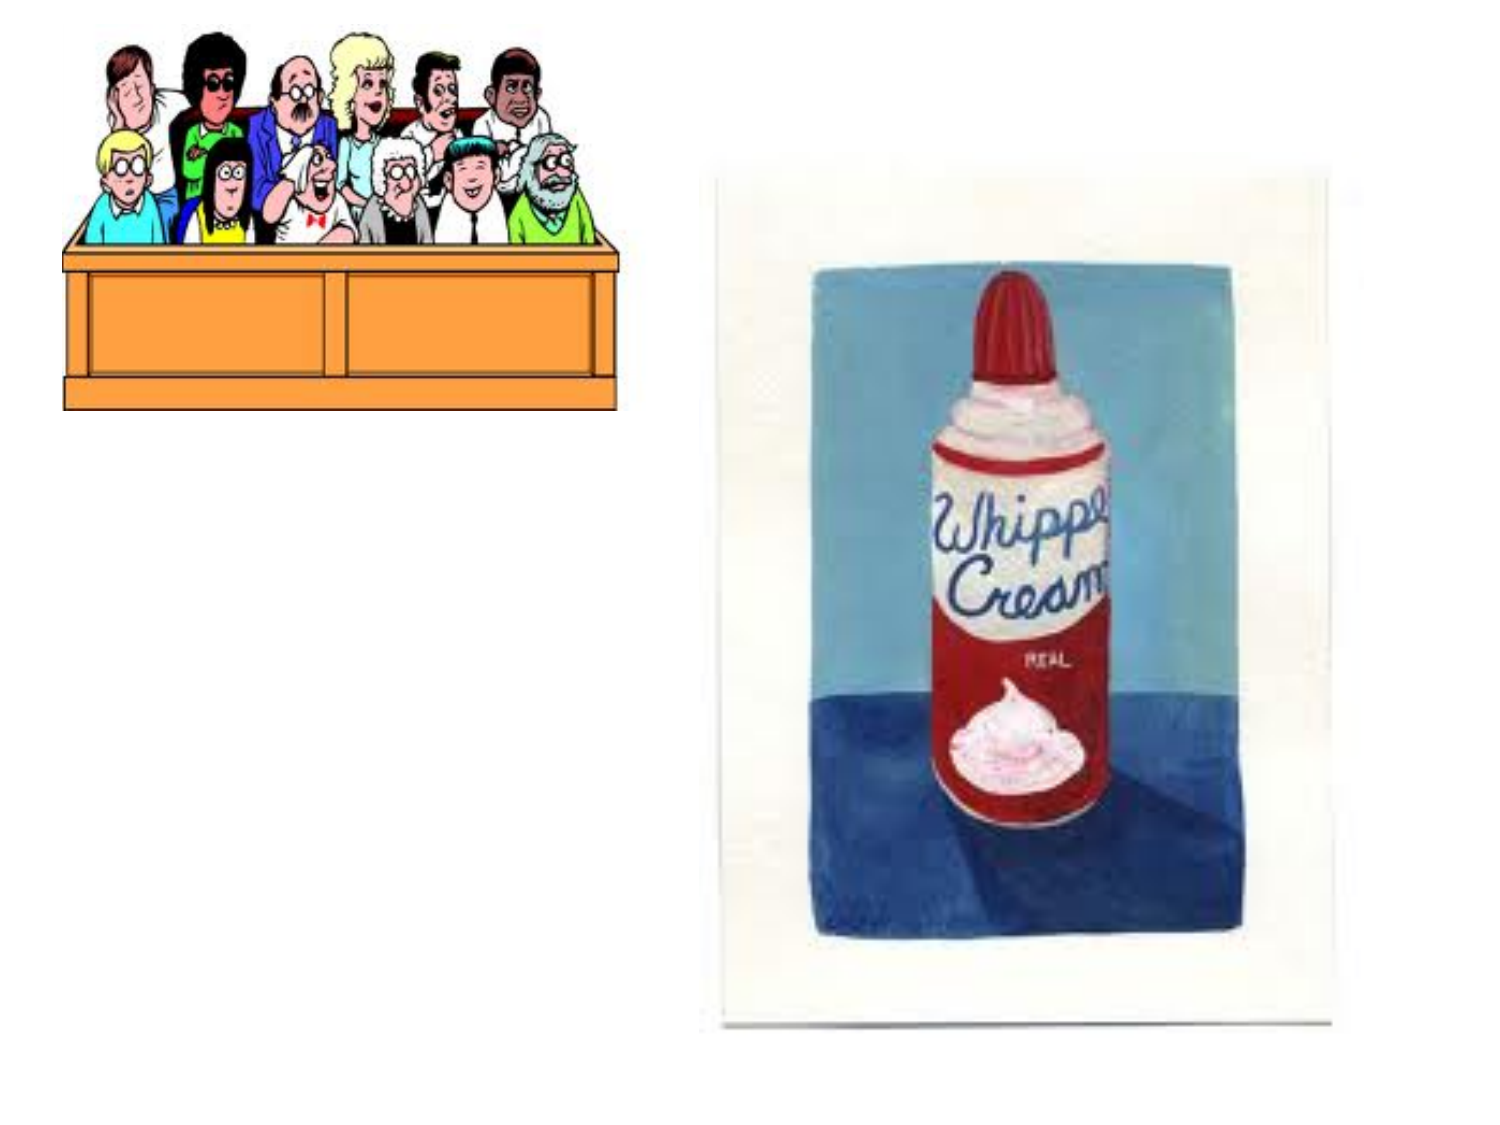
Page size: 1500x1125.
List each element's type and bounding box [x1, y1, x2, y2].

picture [62, 24, 663, 411]
picture [699, 152, 1365, 1052]
